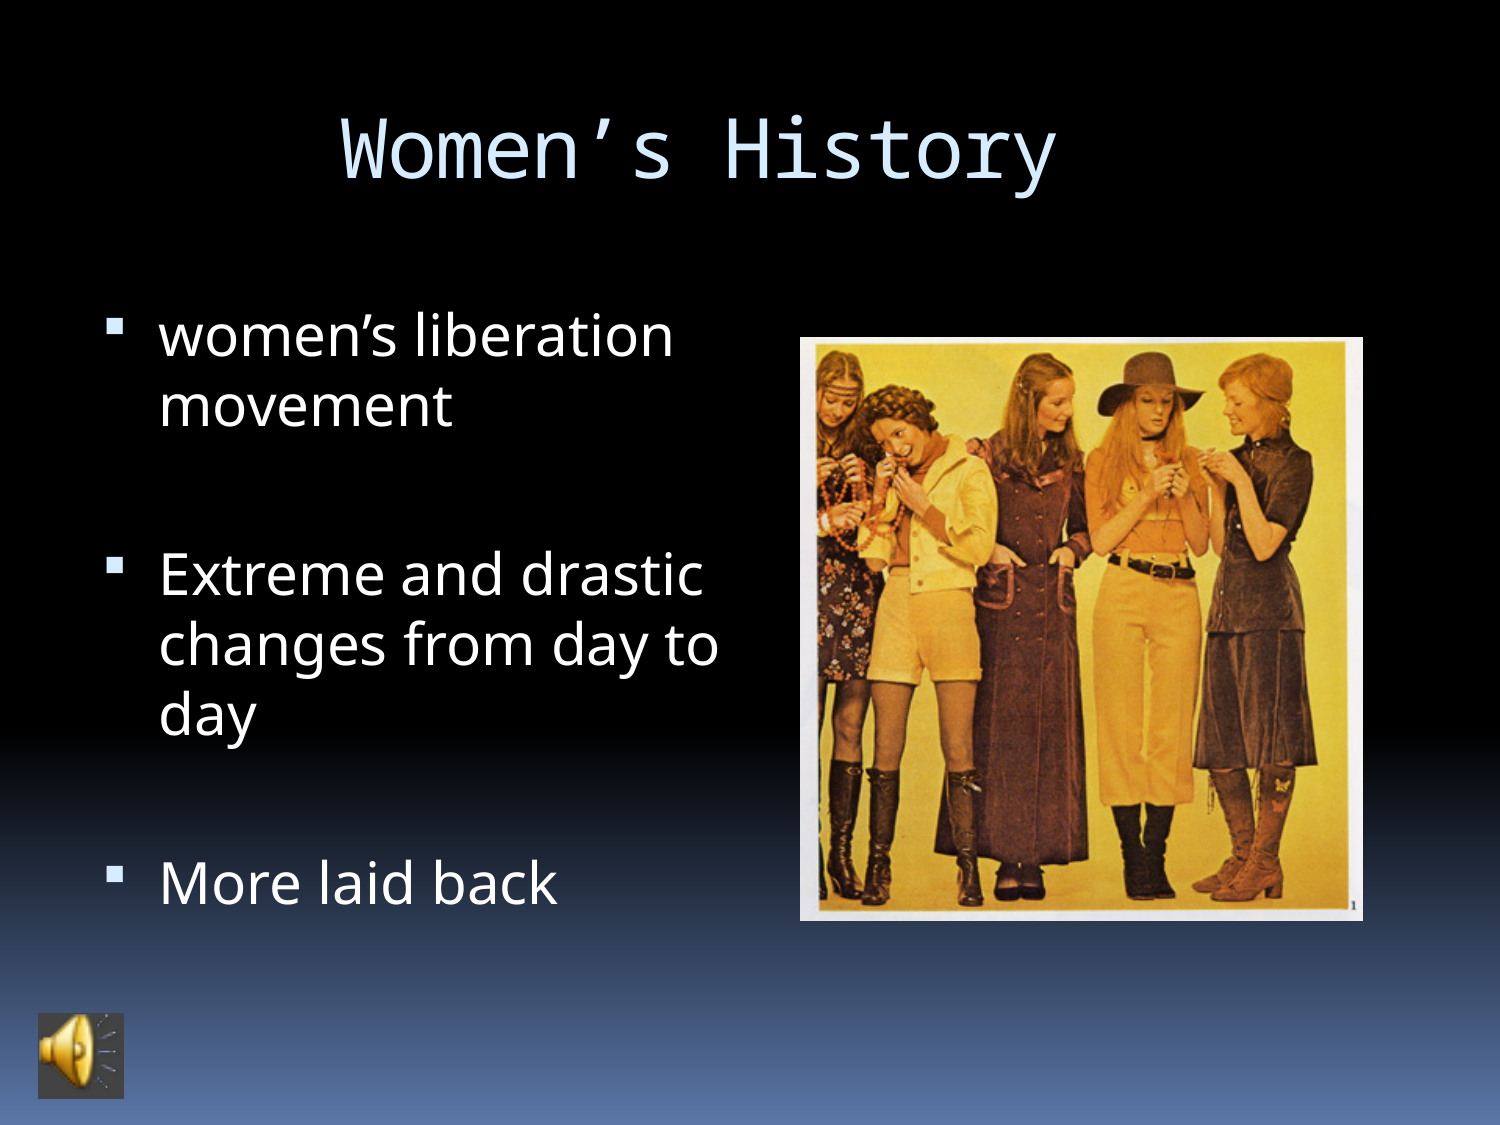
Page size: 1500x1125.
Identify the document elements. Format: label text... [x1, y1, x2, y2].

list women’s liberation movement Extreme and drastic changes from day to day More laid back [76, 290, 739, 1033]
picture [36, 1011, 126, 1101]
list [799, 337, 1363, 921]
title Women’s History [324, 87, 1163, 238]
